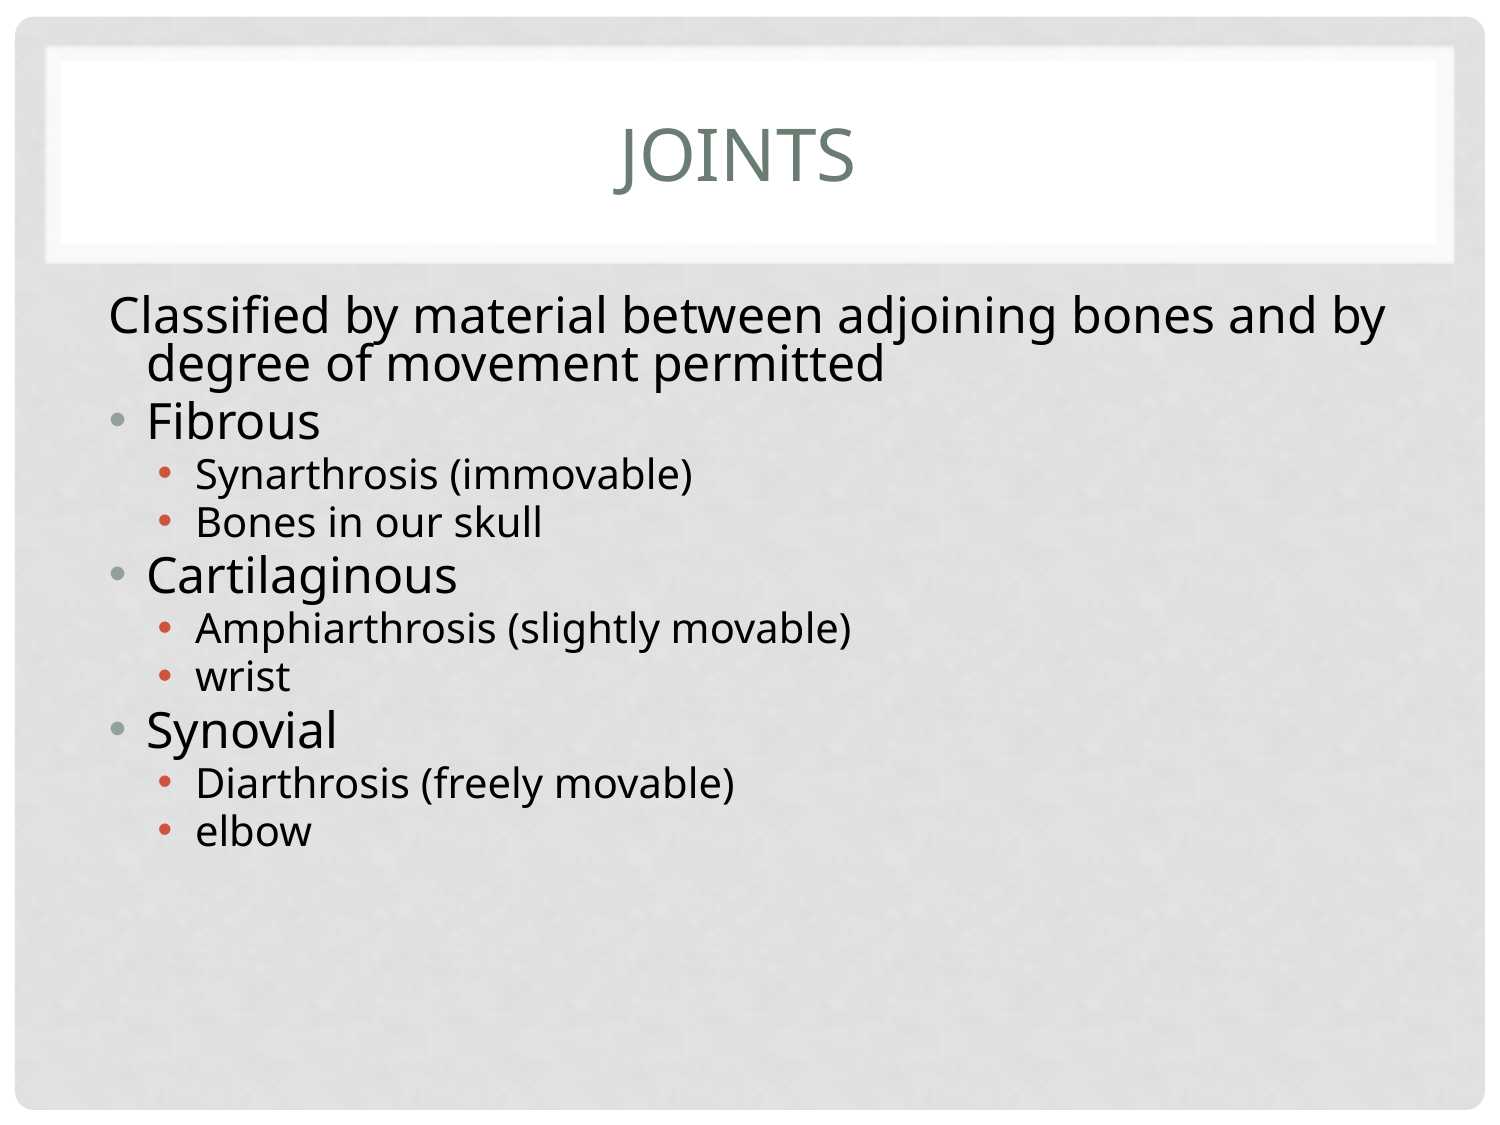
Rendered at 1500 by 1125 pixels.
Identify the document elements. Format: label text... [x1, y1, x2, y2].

title Joints [69, 66, 1425, 238]
list Classified by material between adjoining bones and by degree of movement permitted Fibrous Synarthrosis (immovable) Bones in our skull Cartilaginous Amphiarthrosis (slightly movable) wrist Synovial Diarthrosis (freely movable) elbow [75, 287, 1425, 1005]
